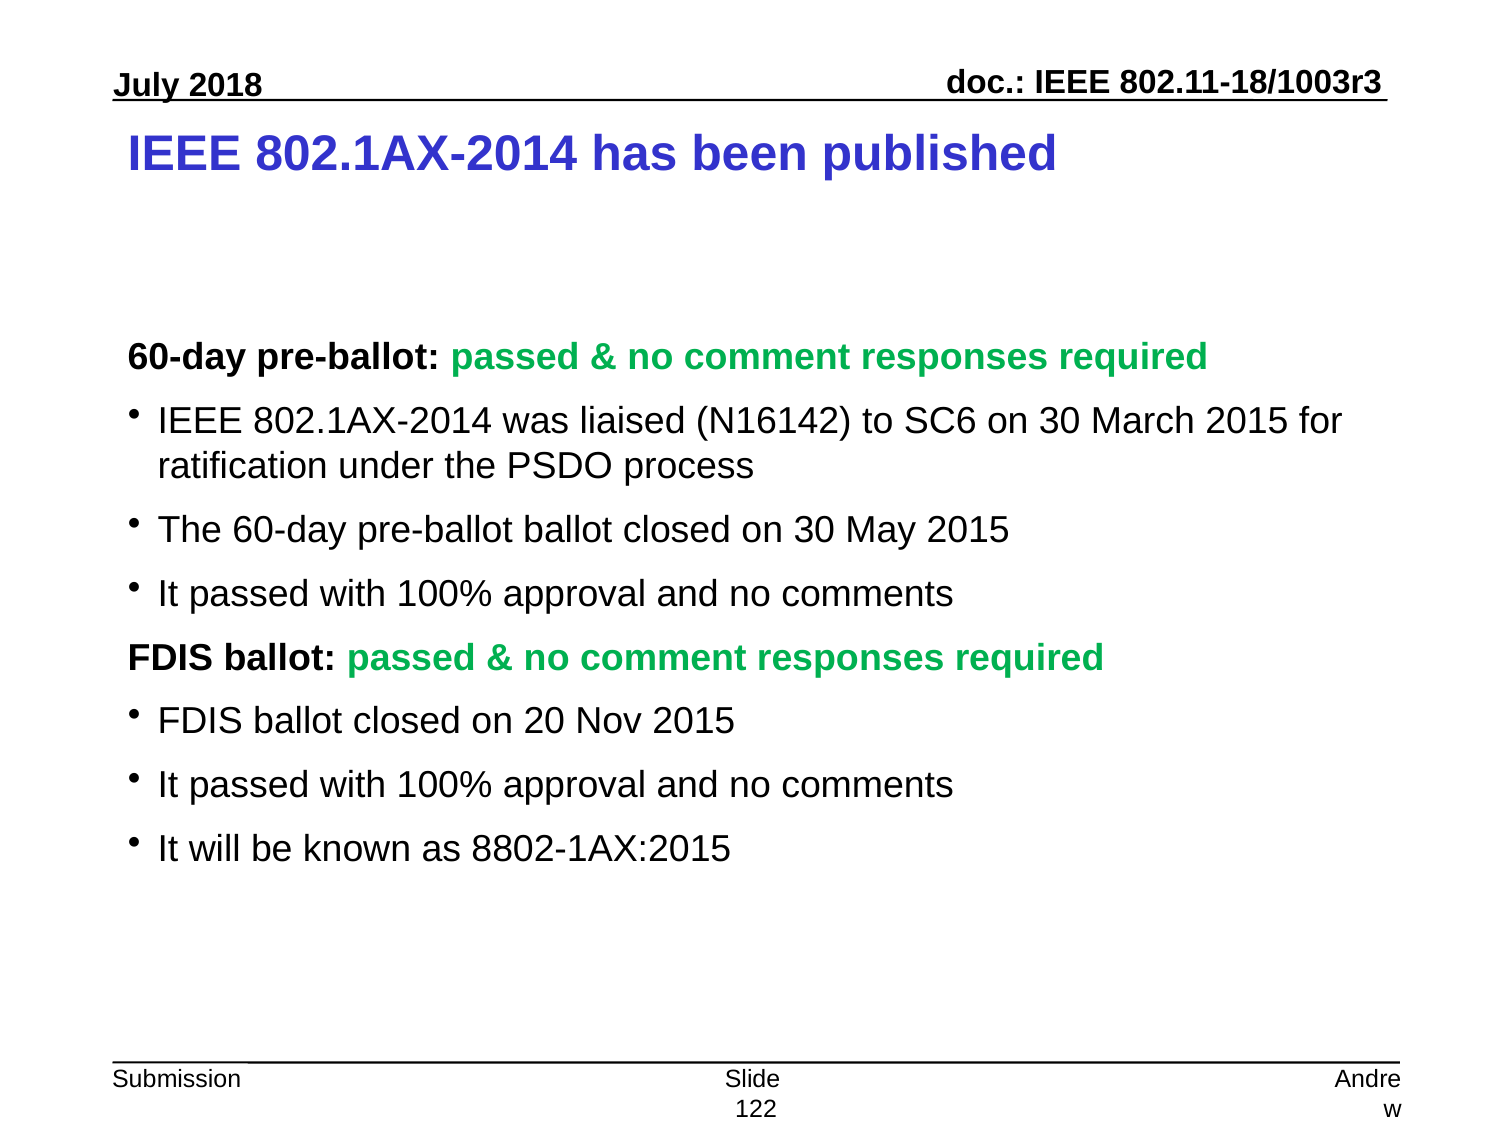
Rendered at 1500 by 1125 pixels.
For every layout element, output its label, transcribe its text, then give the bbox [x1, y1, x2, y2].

list 60-day pre-ballot: passed & no comment responses required IEEE 802.1AX-2014 was liaised (N16142) to SC6 on 30 March 2015 for ratification under the PSDO process The 60-day pre-ballot ballot closed on 30 May 2015 It passed with 100% approval and no comments FDIS ballot: passed & no comment responses required FDIS ballot closed on 20 Nov 2015 It passed with 100% approval and no comments It will be known as 8802-1AX:2015 [112, 324, 1388, 1000]
slide_number Slide 122 [709, 1061, 803, 1093]
footer Andrew Myles, Cisco [1320, 1061, 1402, 1093]
title IEEE 802.1AX-2014 has been published [112, 112, 1388, 288]
